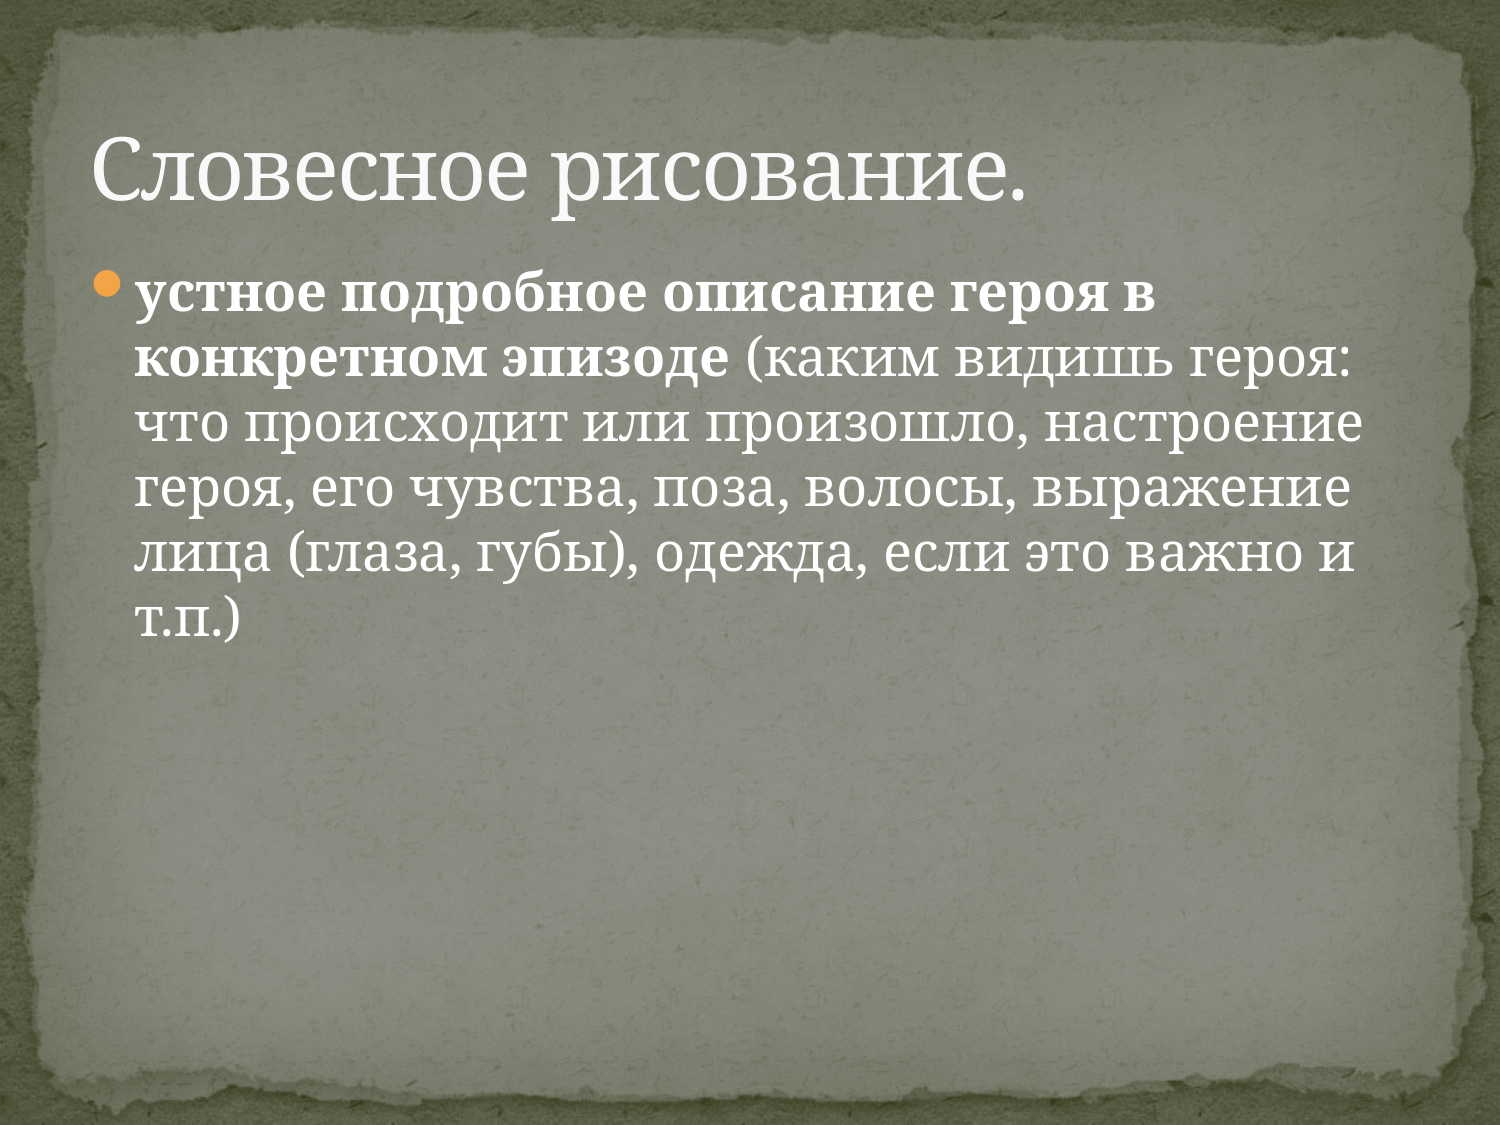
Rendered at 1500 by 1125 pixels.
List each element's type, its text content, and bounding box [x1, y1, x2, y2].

list устное подробное описание героя в конкретном эпизоде (каким видишь героя: что происходит или произошло, настроение героя, его чувства, поза, волосы, выражение лица (глаза, губы), одежда, если это важно и т.п.) [75, 249, 1425, 1000]
title Словесное рисование. [74, 24, 1425, 225]
